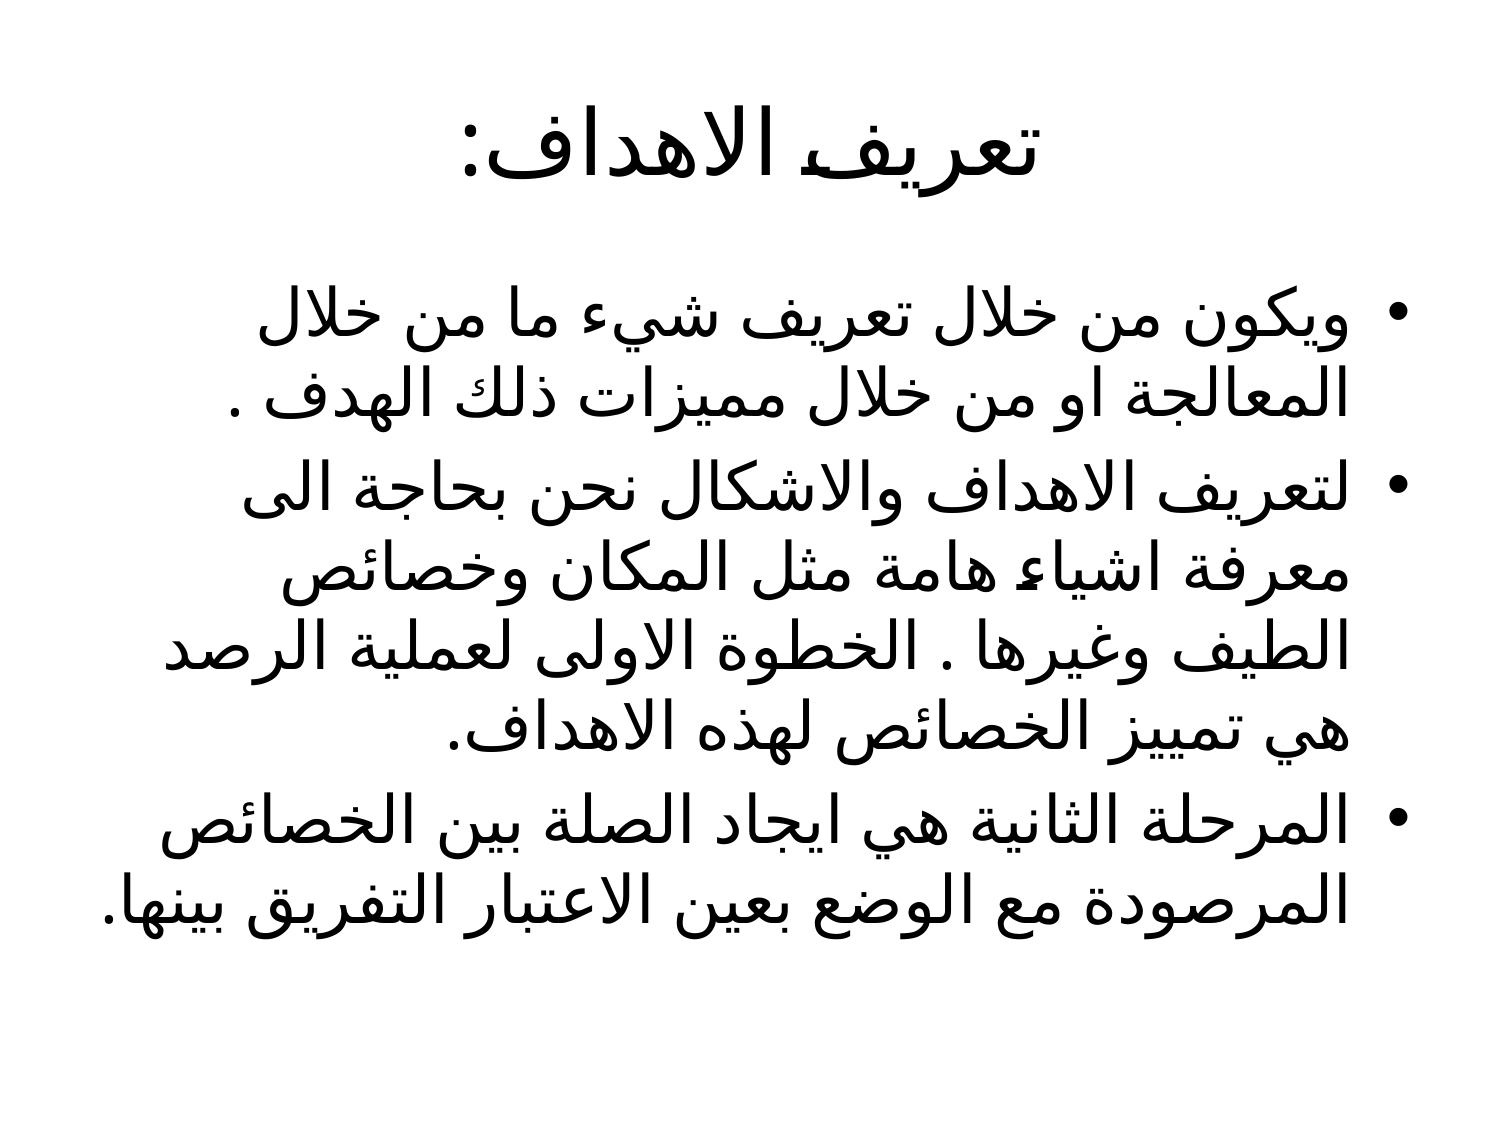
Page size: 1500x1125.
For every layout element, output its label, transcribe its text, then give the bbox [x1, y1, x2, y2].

title تعريف الاهداف: [75, 45, 1425, 233]
list ويكون من خلال تعريف شيء ما من خلال المعالجة او من خلال مميزات ذلك الهدف . لتعريف الاهداف والاشكال نحن بحاجة الى معرفة اشياء هامة مثل المكان وخصائص الطيف وغيرها . الخطوة الاولى لعملية الرصد هي تمييز الخصائص لهذه الاهداف. المرحلة الثانية هي ايجاد الصلة بين الخصائص المرصودة مع الوضع بعين الاعتبار التفريق بينها. [75, 262, 1425, 1005]
